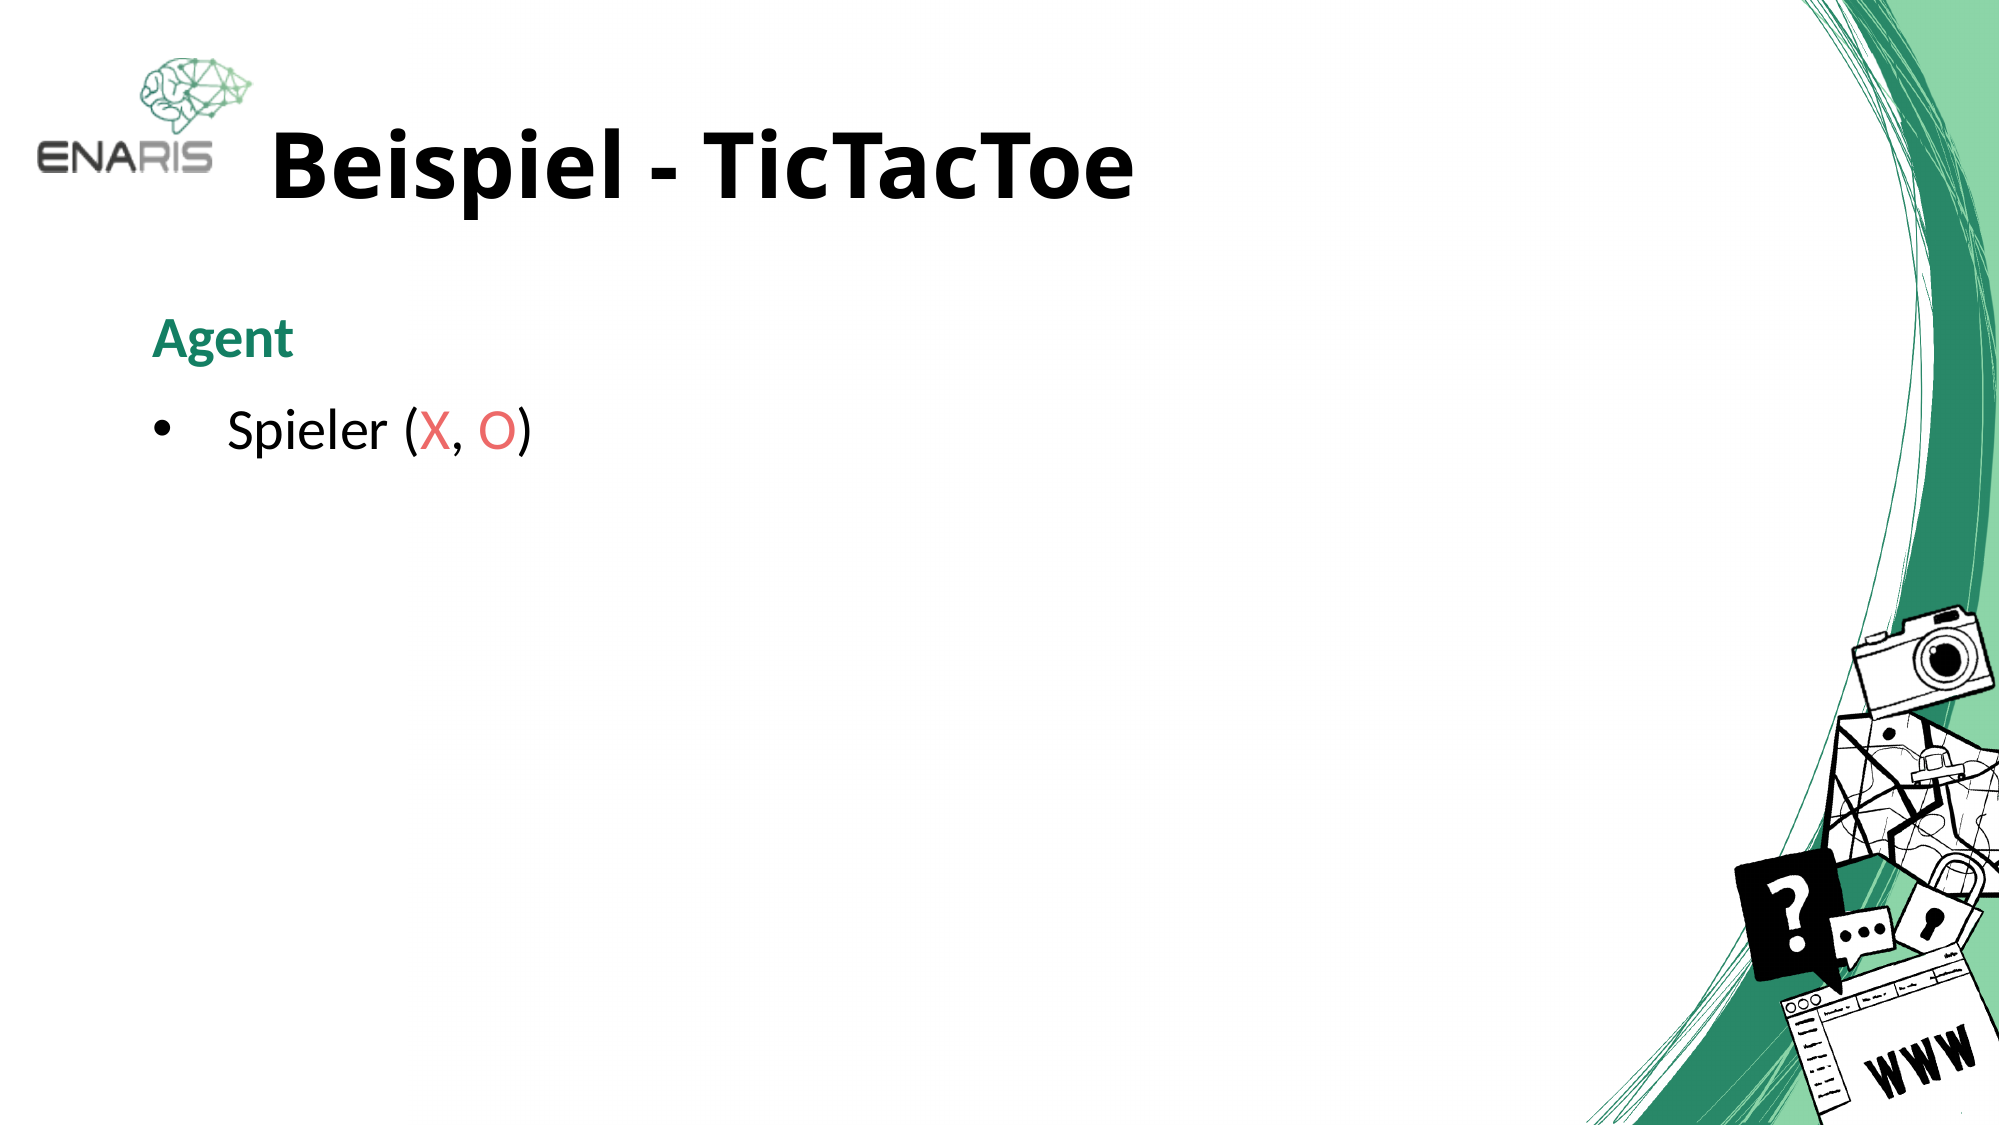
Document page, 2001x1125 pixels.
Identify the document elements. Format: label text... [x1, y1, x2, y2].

picture [408, 0, 1999, 1125]
picture [37, 58, 254, 173]
text_box Agent Spieler (X, O) [137, 299, 702, 1014]
text_box Beispiel - TicTacToe [253, 59, 1863, 278]
